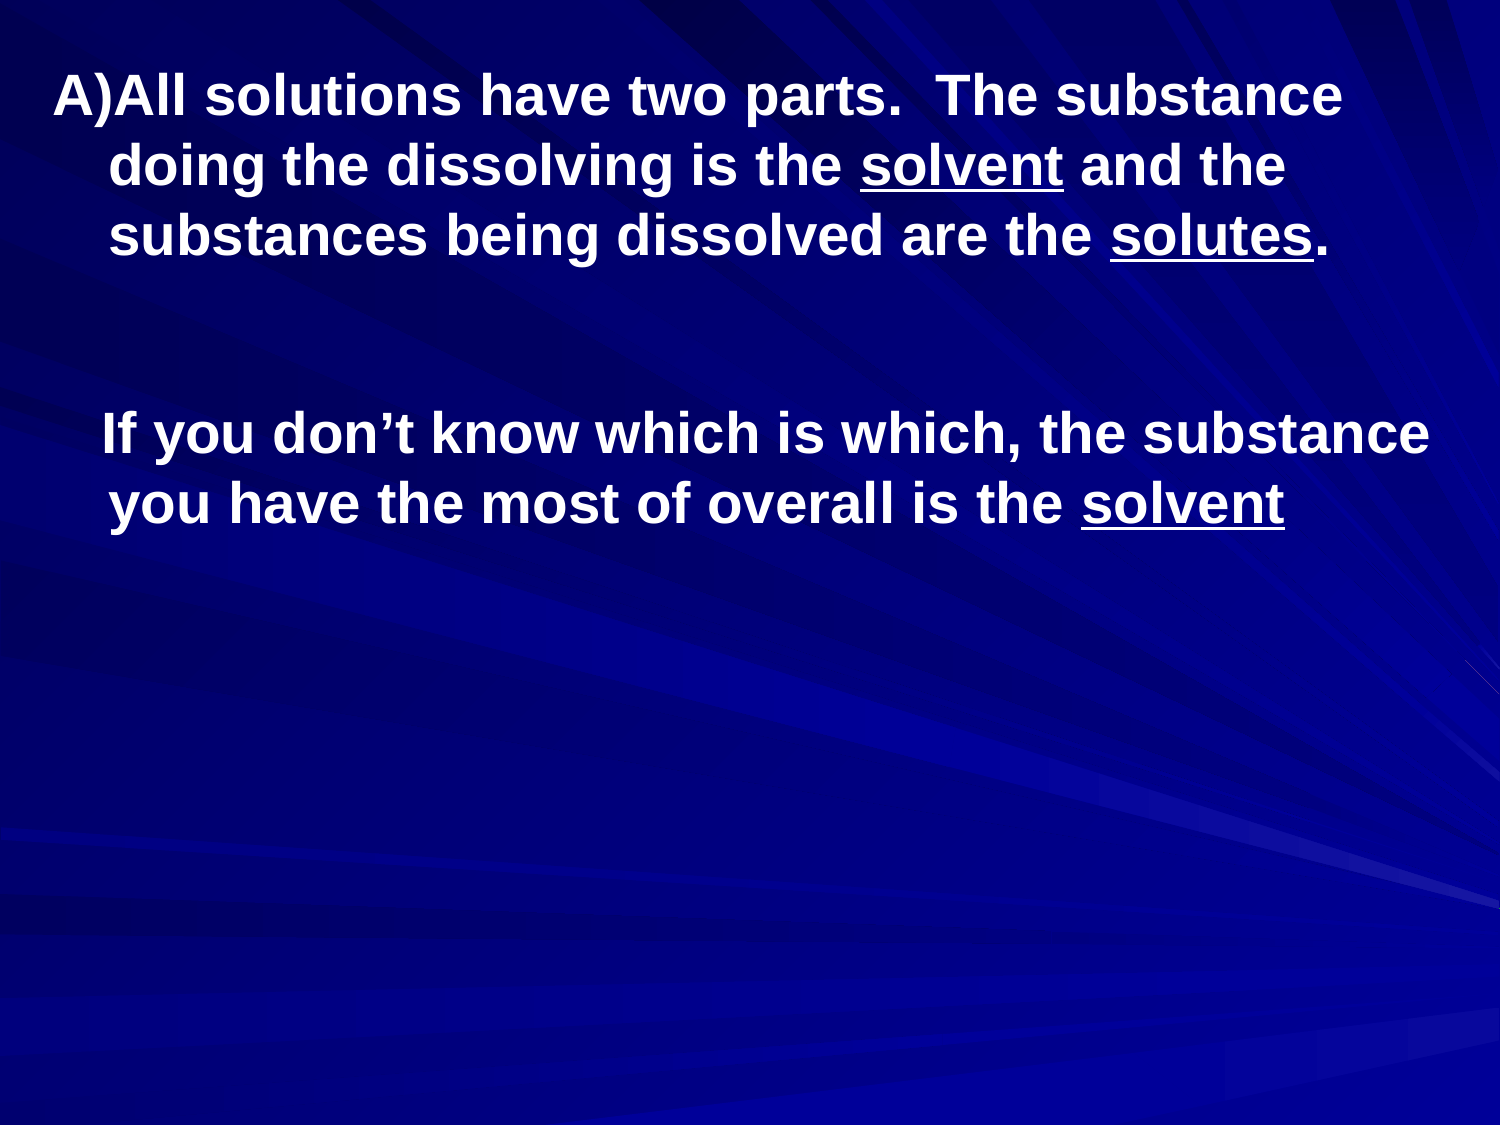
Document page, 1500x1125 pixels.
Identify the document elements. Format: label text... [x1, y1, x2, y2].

text_box All solutions have two parts. The substance doing the dissolving is the solvent and the substances being dissolved are the solutes. If you don’t know which is which, the substance you have the most of overall is the solvent [37, 49, 1450, 543]
